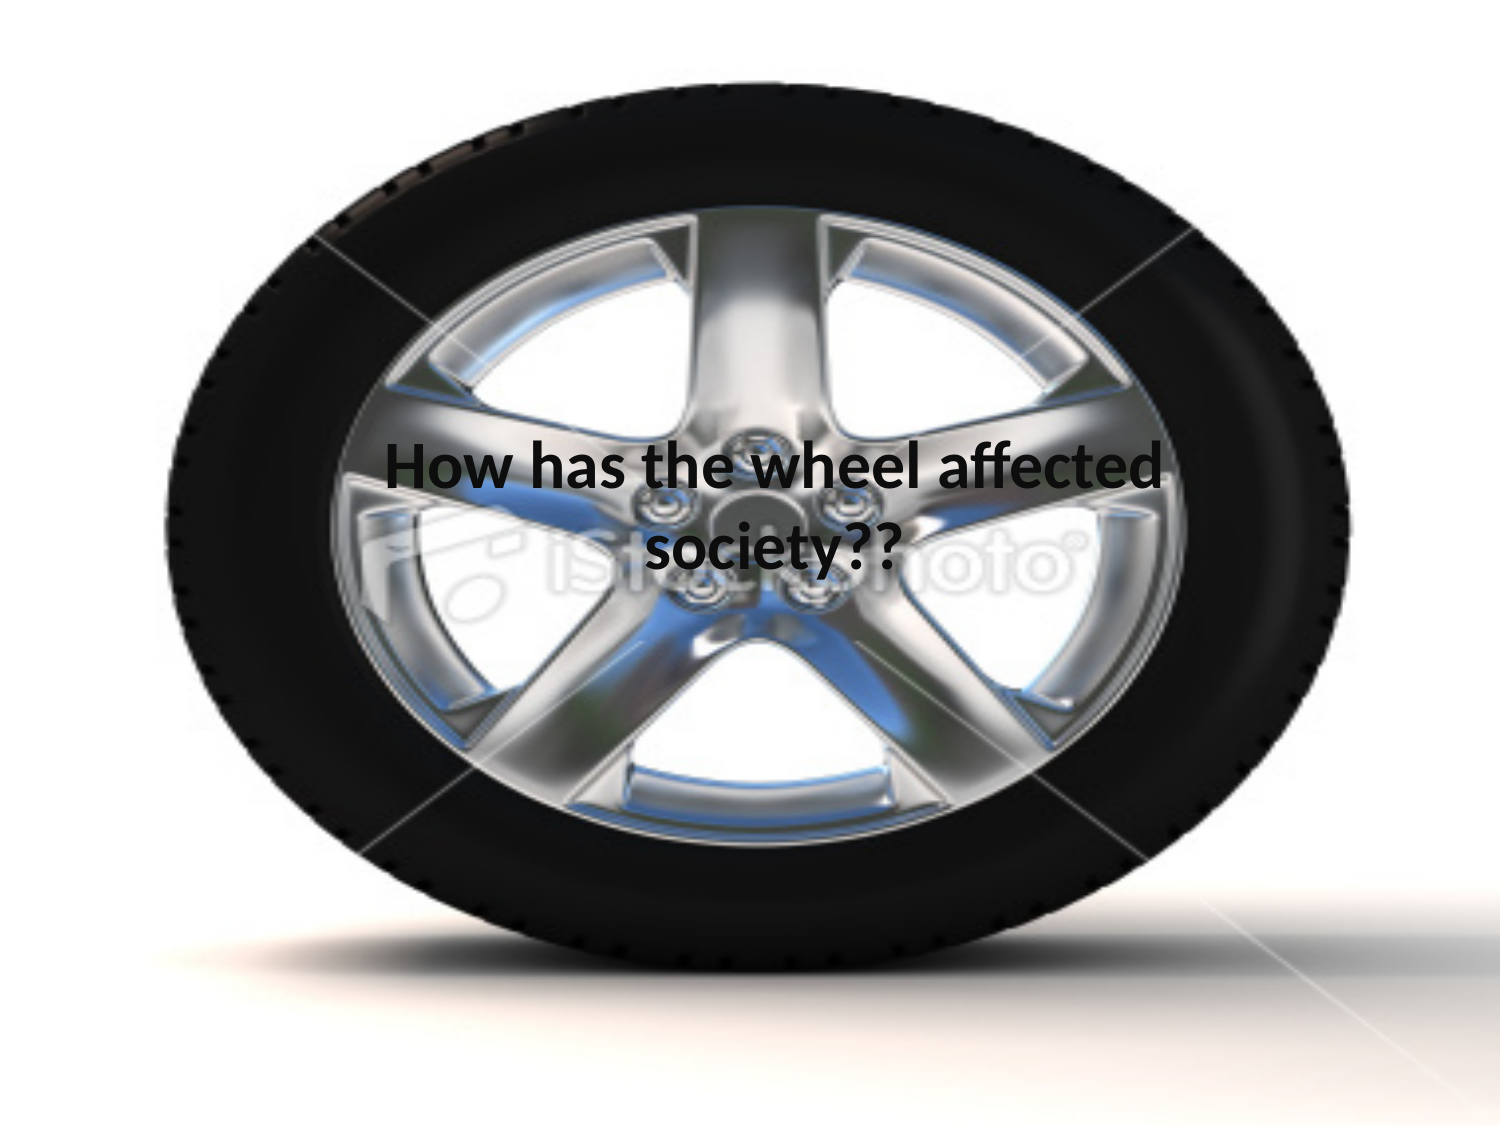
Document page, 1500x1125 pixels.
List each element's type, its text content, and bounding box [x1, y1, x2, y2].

title How has the wheel affected society?? [324, 412, 1225, 591]
picture [0, 0, 1500, 1125]
